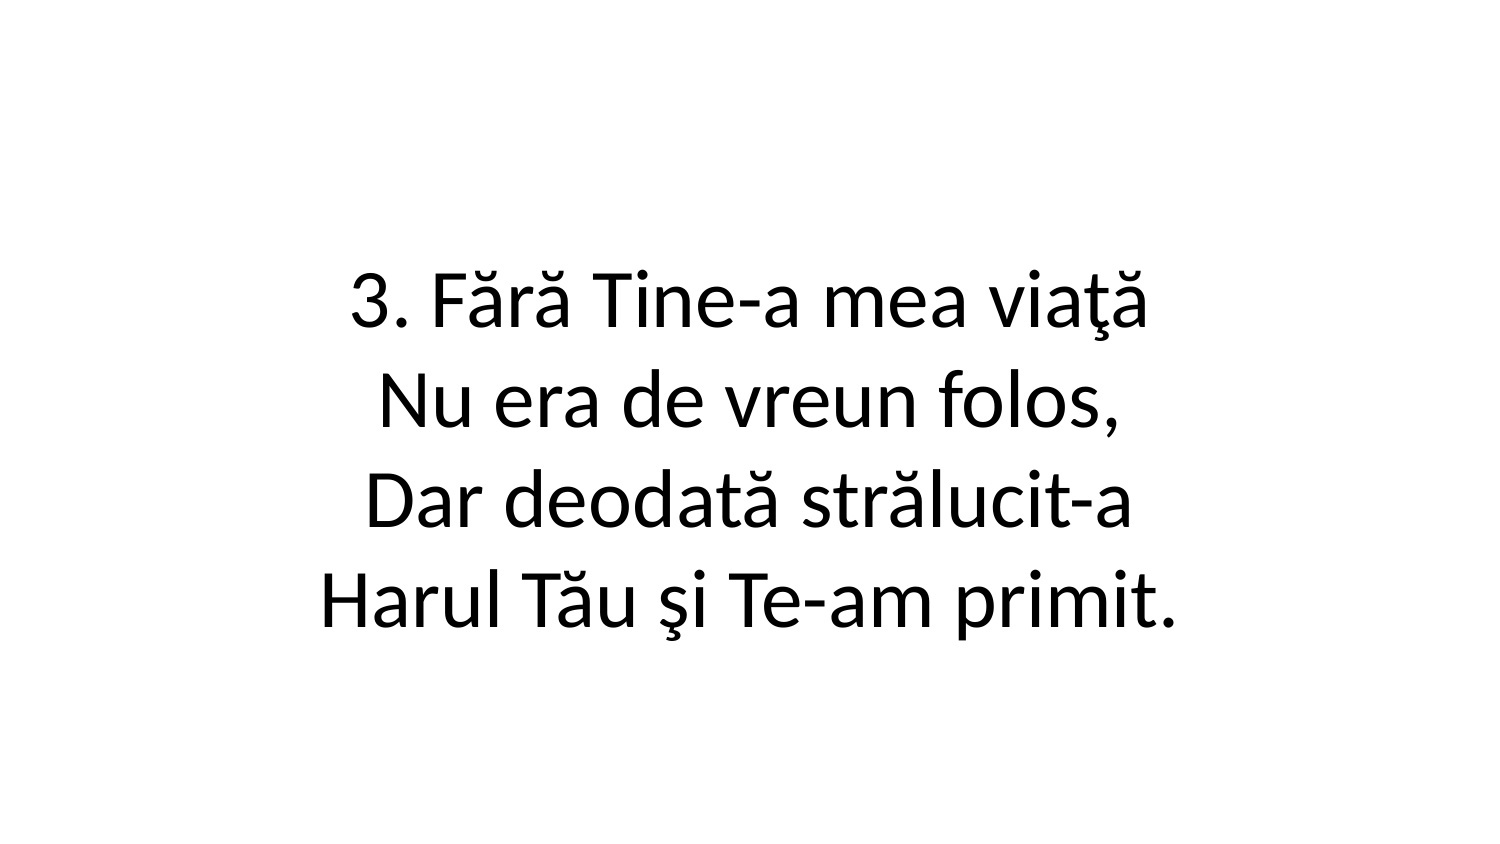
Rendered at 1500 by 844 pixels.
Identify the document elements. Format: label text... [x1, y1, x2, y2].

text_box 3. Fără Tine-a mea viaţă Nu era de vreun folos, Dar deodată strălucit-a Harul Tău şi Te-am primit. [304, 192, 1196, 652]
